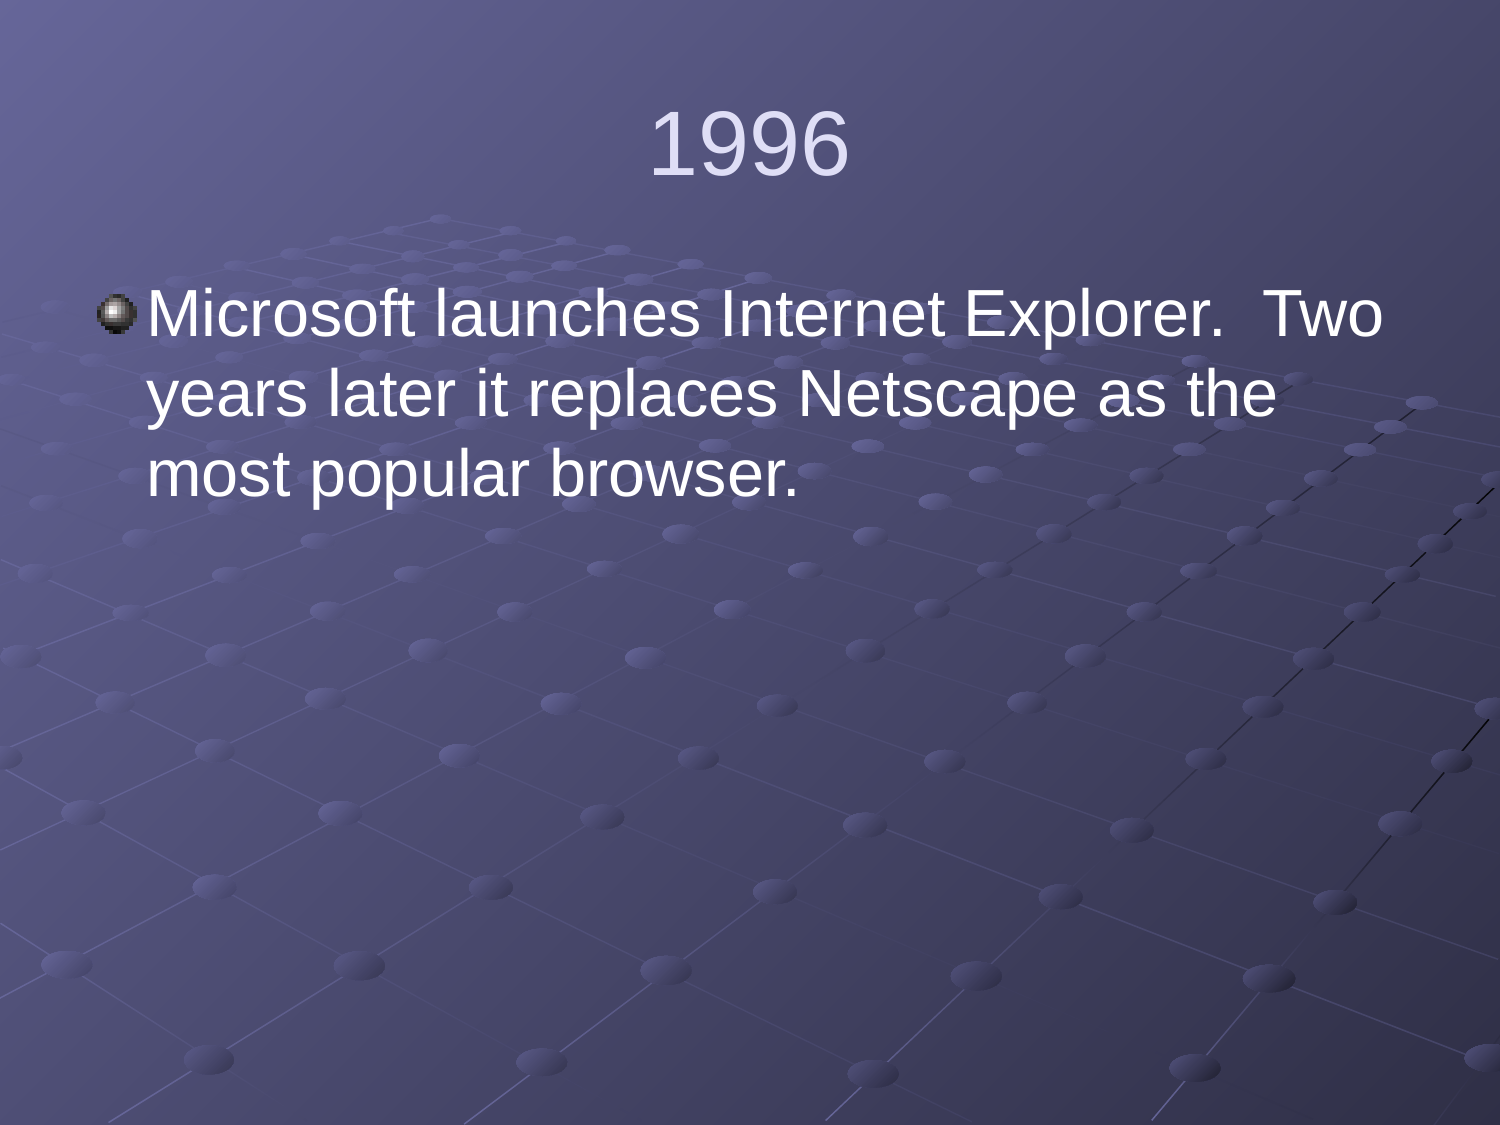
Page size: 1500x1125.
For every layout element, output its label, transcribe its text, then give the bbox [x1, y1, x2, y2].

title 1996 [75, 45, 1425, 233]
list Microsoft launches Internet Explorer. Two years later it replaces Netscape as the most popular browser. [75, 262, 1425, 1007]
picture [90, 286, 137, 334]
